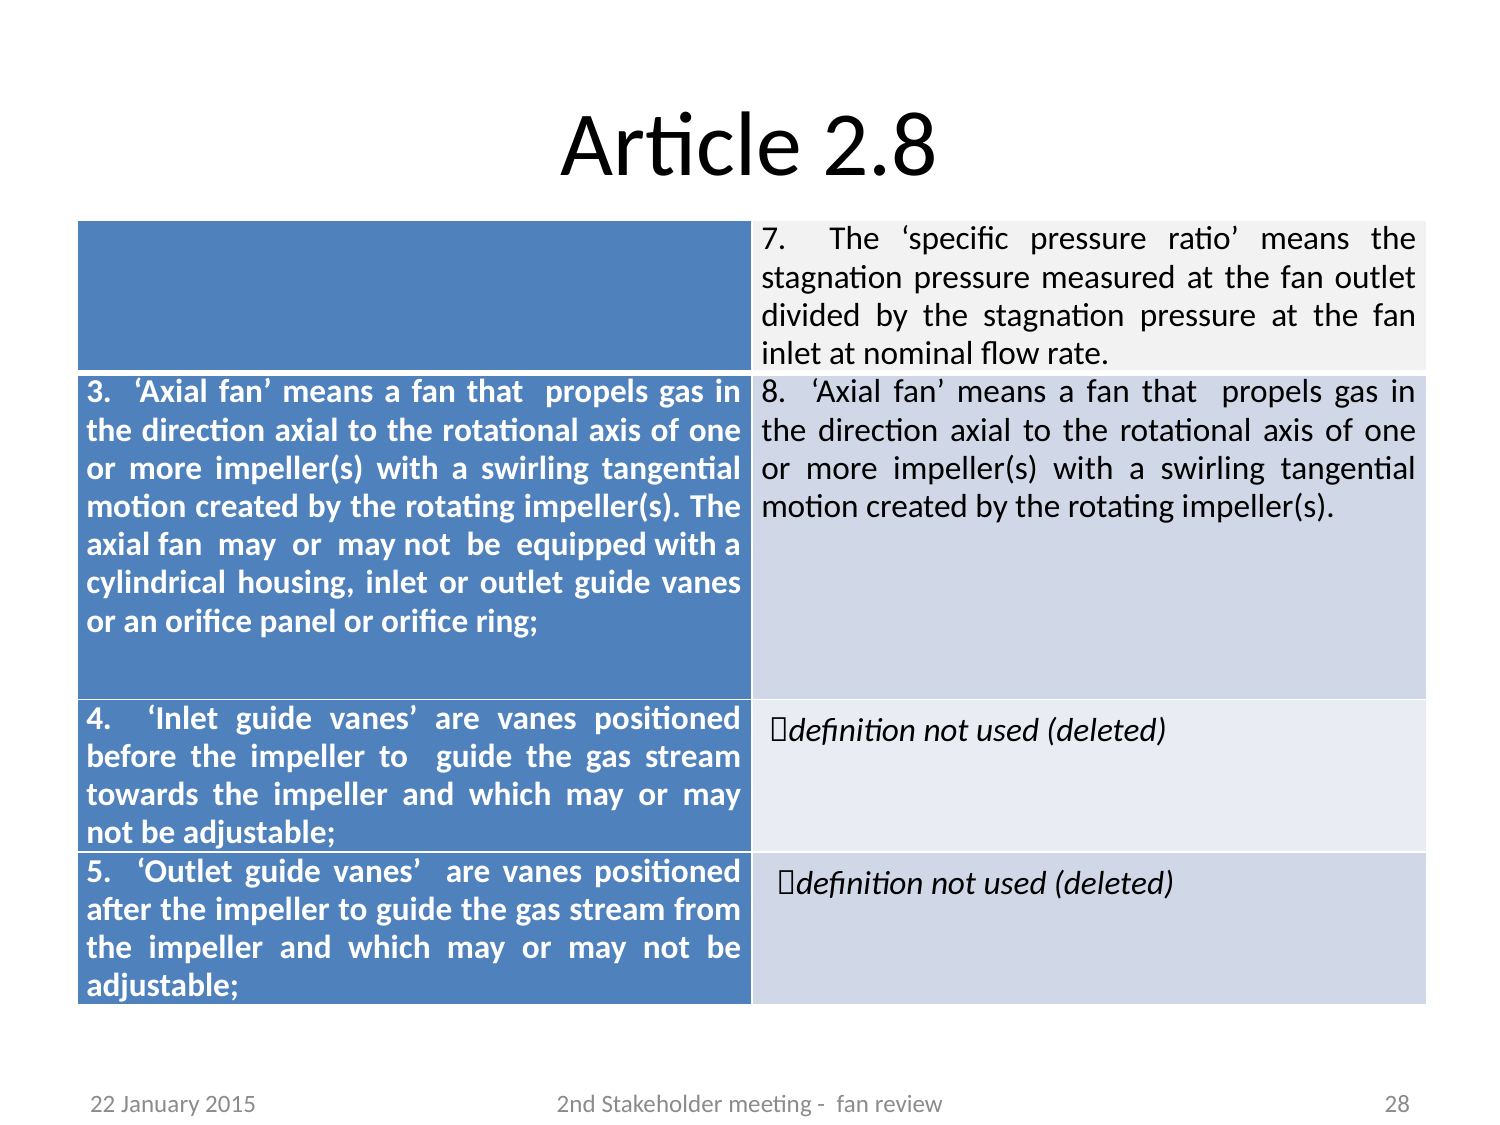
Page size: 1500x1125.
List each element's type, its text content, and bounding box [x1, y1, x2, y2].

footer 2nd Stakeholder meeting - fan review [512, 1072, 988, 1125]
table_cell 8. ‘Axial fan’ means a fan that propels gas in the direction axial to the rotational axis of one or more impeller(s) with a swirling tangential motion created by the rotating impeller(s). [753, 376, 1426, 699]
table_cell 3. ‘Axial fan’ means a fan that propels gas in the direction axial to the rotational axis of one or more impeller(s) with a swirling tangential motion created by the rotating impeller(s). The axial fan may or may not be equipped with a cylindrical housing, inlet or outlet guide vanes or an orifice panel or orifice ring; [78, 376, 751, 699]
slide_number 28 [1074, 1072, 1425, 1125]
table_cell 4. ‘Inlet guide vanes’ are vanes positioned before the impeller to guide the gas stream towards the impeller and which may or may not be adjustable; [78, 700, 751, 851]
table_cell 5. ‘Outlet guide vanes’ are vanes positioned after the impeller to guide the gas stream from the impeller and which may or may not be adjustable; [78, 853, 751, 1004]
table_header 7. The ‘specific pressure ratio’ means the stagnation pressure measured at the fan outlet divided by the stagnation pressure at the fan inlet at nominal flow rate. [753, 221, 1426, 370]
table_cell definition not used (deleted) [753, 853, 1426, 1004]
table_cell definition not used (deleted) [753, 700, 1426, 851]
title Article 2.8 [75, 45, 1425, 219]
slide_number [75, 1072, 425, 1125]
table_header [78, 221, 751, 370]
